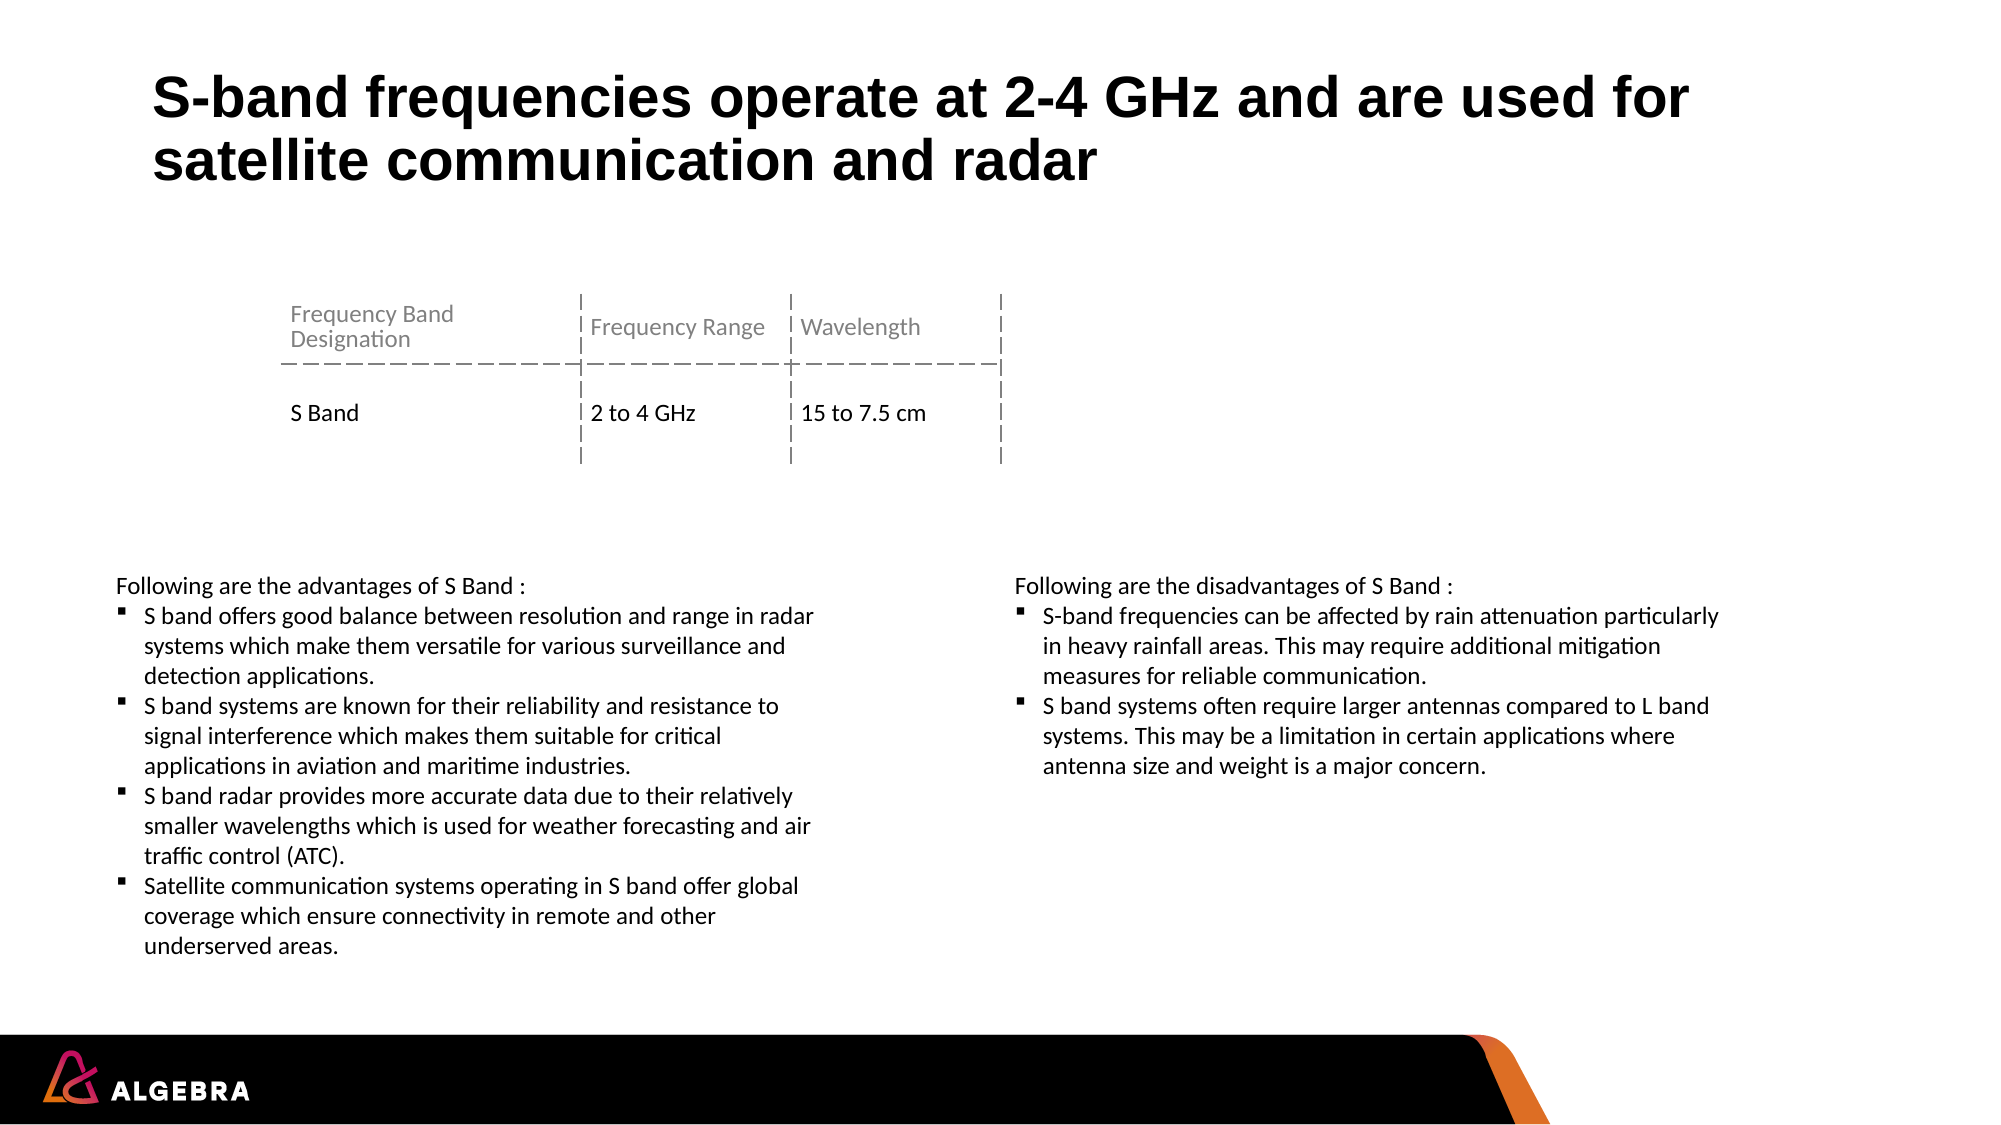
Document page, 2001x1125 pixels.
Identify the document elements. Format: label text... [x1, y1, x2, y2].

table_header Frequency Range [581, 294, 791, 364]
text_box Following are the advantages of S Band : S band offers good balance between resolution and range in radar systems which make them versatile for various surveillance and detection applications. S band systems are known for their reliability and resistance to signal interference which makes them suitable for critical applications in aviation and maritime industries. S band radar provides more accurate data due to their relatively smaller wavelengths which is used for weather forecasting and air traffic control (ATC). Satellite communication systems operating in S band offer global coverage which ensure connectivity in remote and other underserved areas. [100, 561, 852, 1026]
table_header Wavelength [791, 294, 1001, 364]
picture [0, 1034, 1733, 1125]
text_box Following are the disadvantages of S Band : S-band frequencies can be affected by rain attenuation particularly in heavy rainfall areas. This may require additional mitigation measures for reliable communication. S band systems often require larger antennas compared to L band systems. This may be a limitation in certain applications where antenna size and weight is a major concern. [999, 561, 1751, 1026]
table_cell S Band [281, 364, 581, 467]
table_cell 2 to 4 GHz [581, 364, 791, 467]
table_cell 15 to 7.5 cm [791, 364, 1001, 467]
table_header Frequency Band Designation [281, 294, 581, 364]
title S-band frequencies operate at 2-4 GHz and are used for satellite communication and radar [137, 59, 1863, 278]
